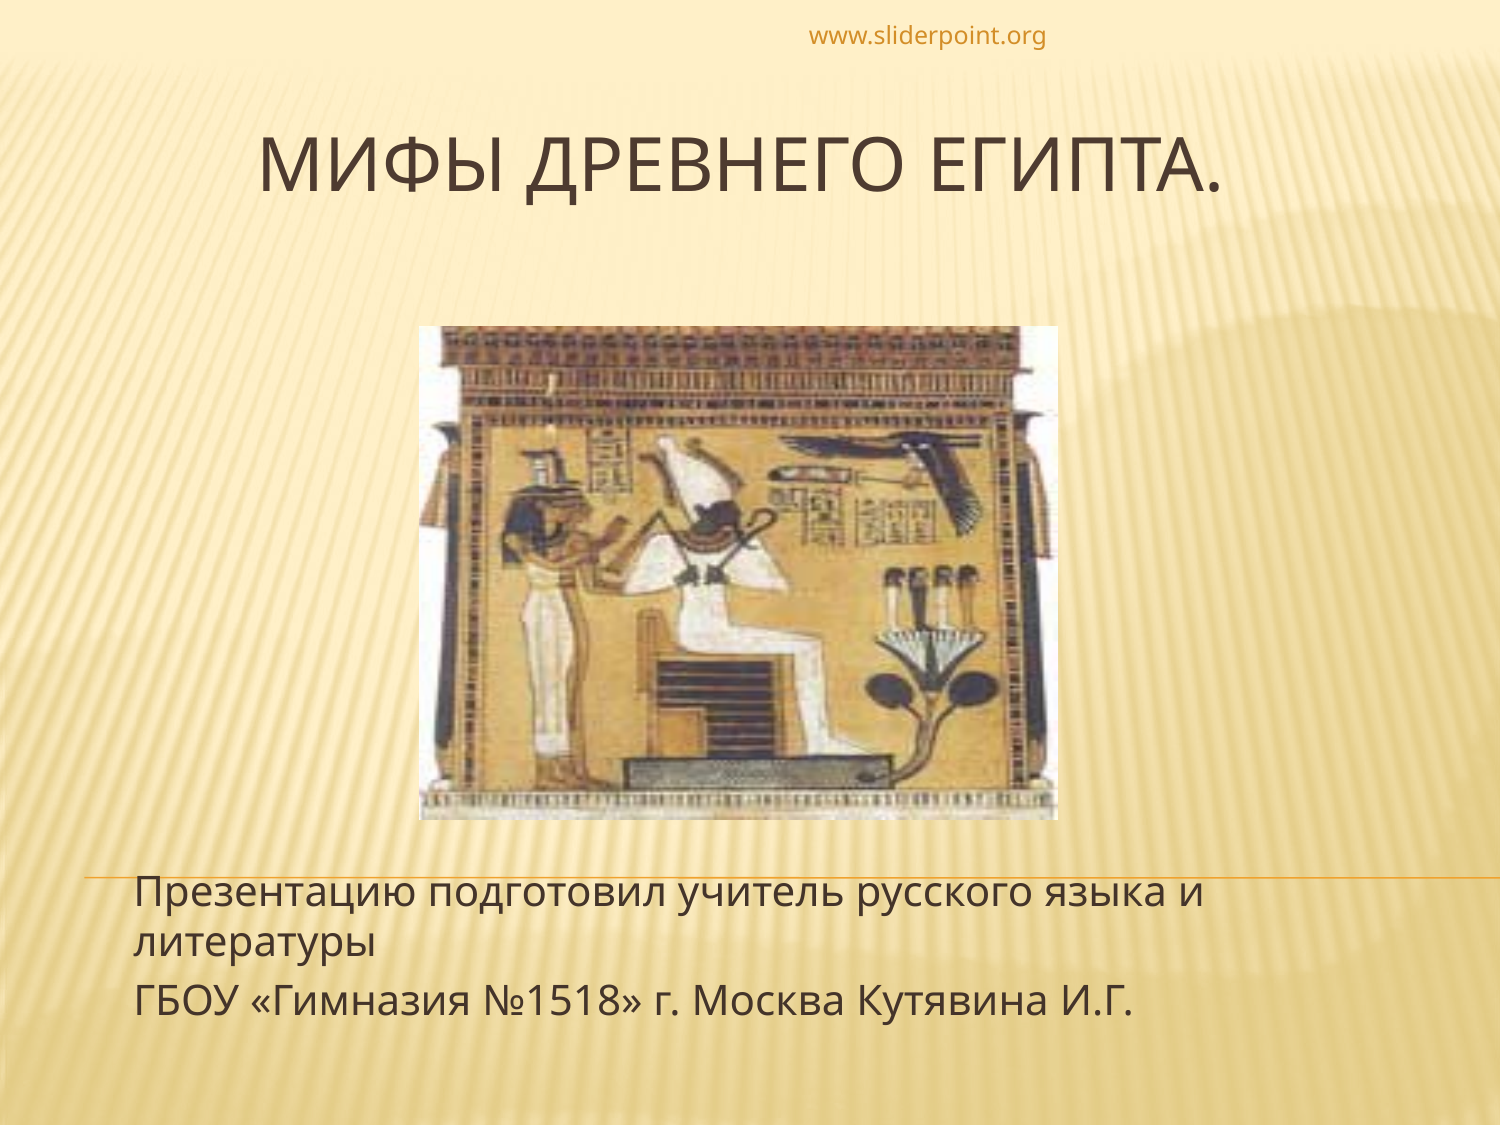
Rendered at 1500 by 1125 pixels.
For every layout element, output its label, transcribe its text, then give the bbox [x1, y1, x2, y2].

footer www.sliderpoint.org [512, 12, 1063, 60]
subtitle Презентацию подготовил учитель русского языка и литературы ГБОУ «Гимназия №1518» г. Москва Кутявина И.Г. [118, 855, 1394, 1032]
picture [418, 325, 1058, 821]
title Мифы Древнего Египта. [242, 19, 1400, 470]
